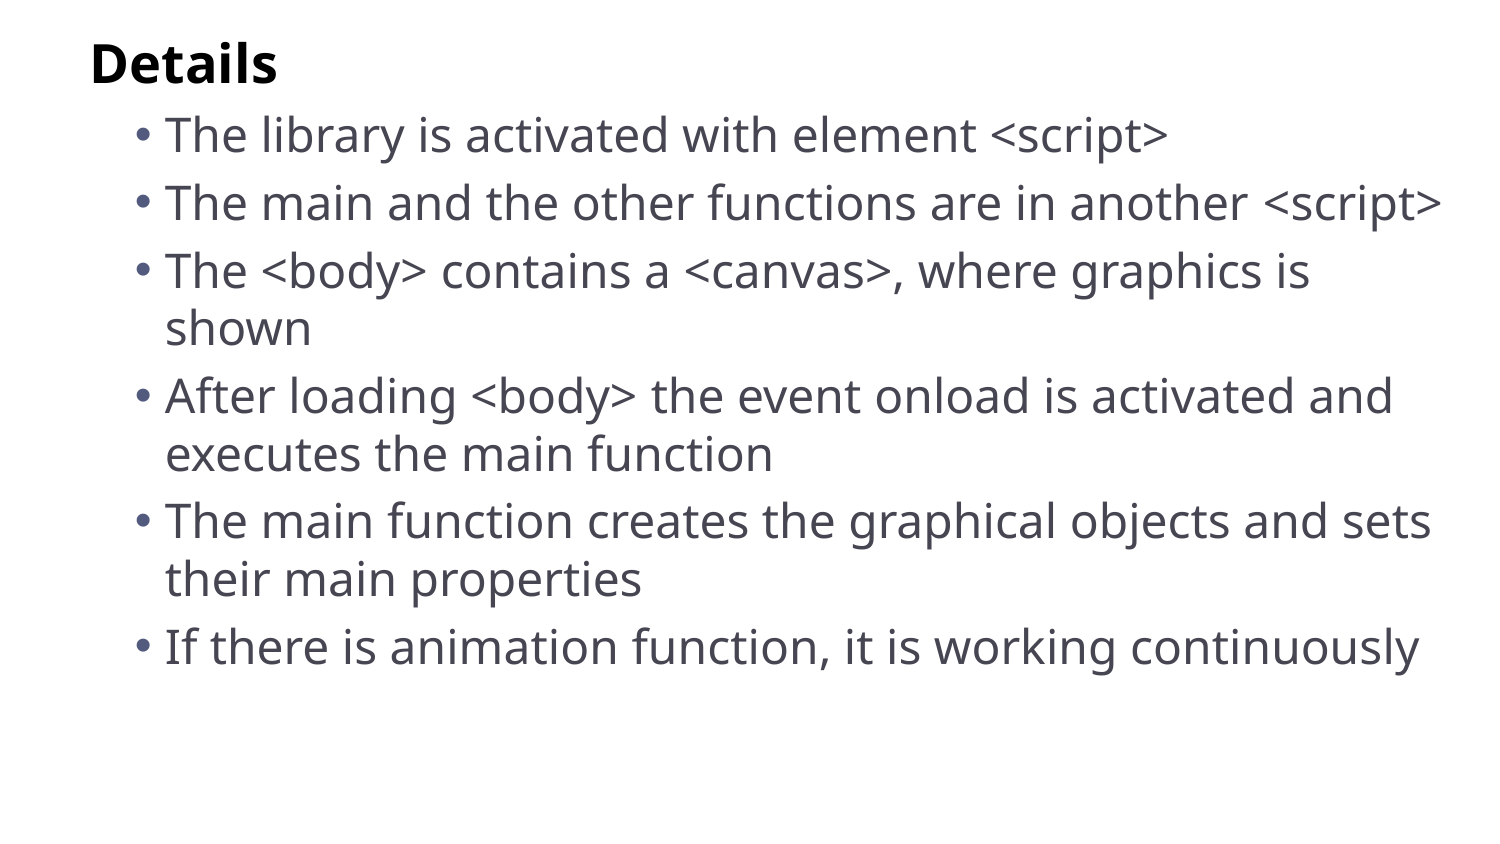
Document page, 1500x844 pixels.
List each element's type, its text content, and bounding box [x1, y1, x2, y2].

list Details The library is activated with element <script> The main and the other functions are in another <script> The <body> contains a <canvas>, where graphics is shown After loading <body> the event onload is activated and executes the main function The main function creates the graphical objects and sets their main properties If there is animation function, it is working continuously [75, 21, 1475, 835]
